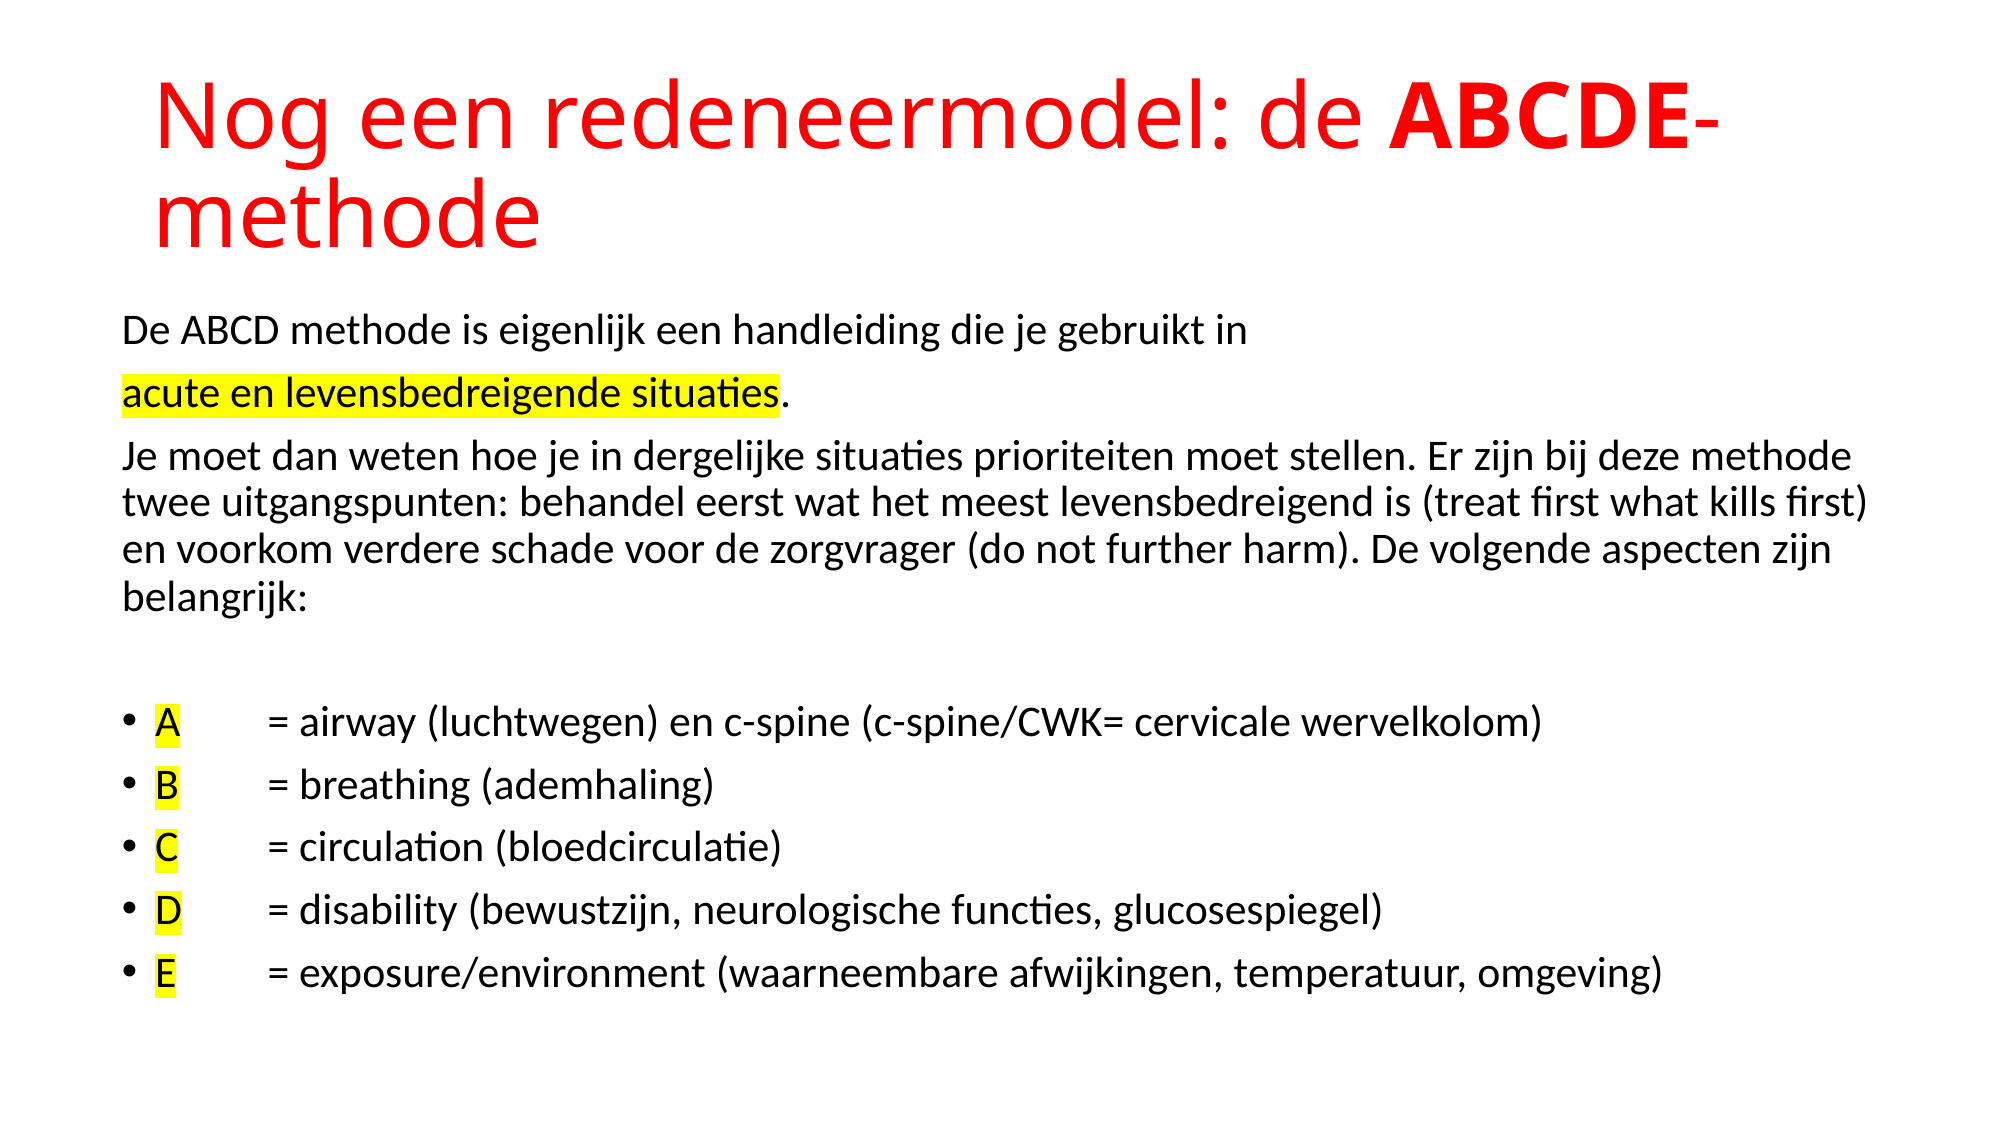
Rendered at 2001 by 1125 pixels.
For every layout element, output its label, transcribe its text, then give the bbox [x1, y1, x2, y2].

title Nog een redeneermodel: de ABCDE-methode [137, 59, 1863, 278]
list De ABCD methode is eigenlijk een handleiding die je gebruikt in acute en levensbedreigende situaties. Je moet dan weten hoe je in dergelijke situaties prioriteiten moet stellen. Er zijn bij deze methode twee uitgangspunten: behandel eerst wat het meest levensbedreigend is (treat first what kills first) en voorkom verdere schade voor de zorgvrager (do not further harm). De volgende aspecten zijn belangrijk: A = airway (luchtwegen) en c-spine (c-spine/CWK= cervicale wervelkolom) B = breathing (ademhaling) C = circulation (bloedcirculatie) D = disability (bewustzijn, neurologische functies, glucosespiegel) E = exposure/environment (waarneembare afwijkingen, temperatuur, omgeving) [106, 299, 1932, 1014]
